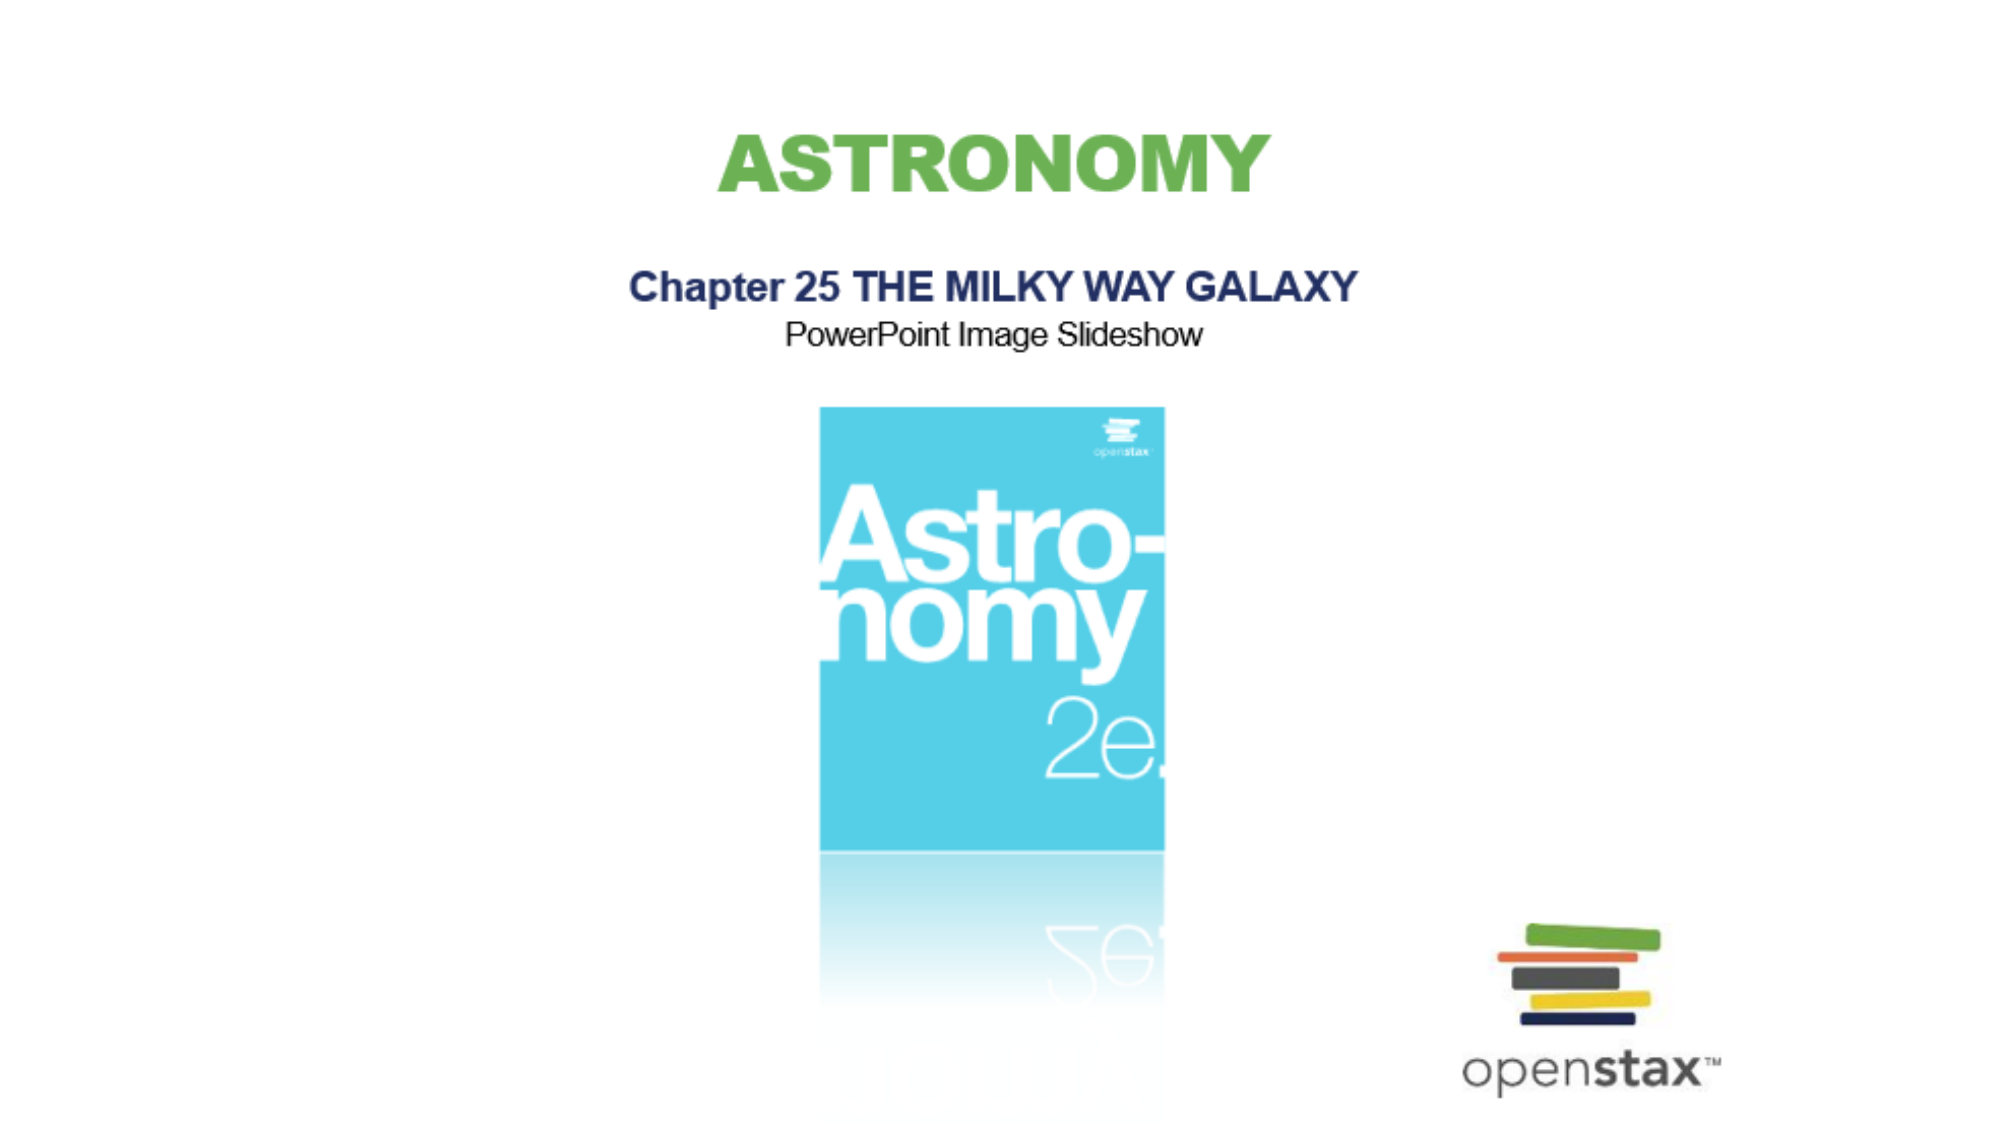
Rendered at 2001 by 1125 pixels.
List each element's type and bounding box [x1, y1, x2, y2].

picture [246, 0, 1754, 1125]
